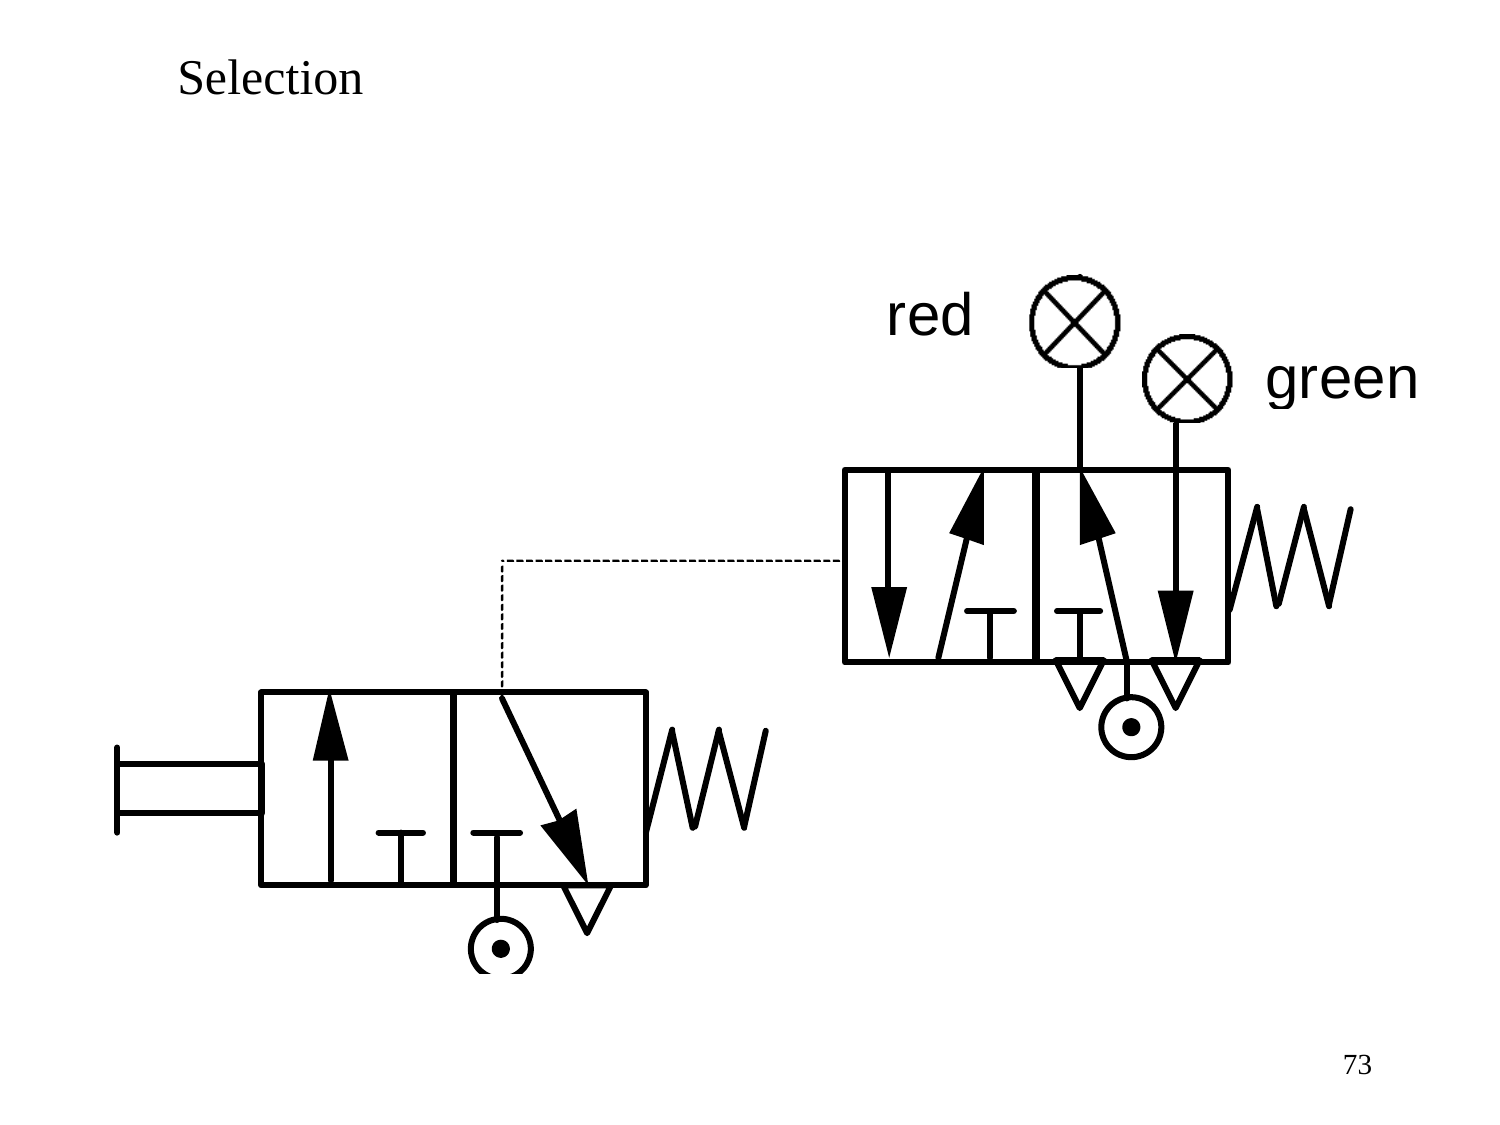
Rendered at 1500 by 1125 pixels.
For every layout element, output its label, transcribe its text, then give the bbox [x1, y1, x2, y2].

slide_number 73 [1074, 1024, 1388, 1101]
text_box Selection [162, 37, 625, 113]
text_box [112, 262, 1426, 975]
